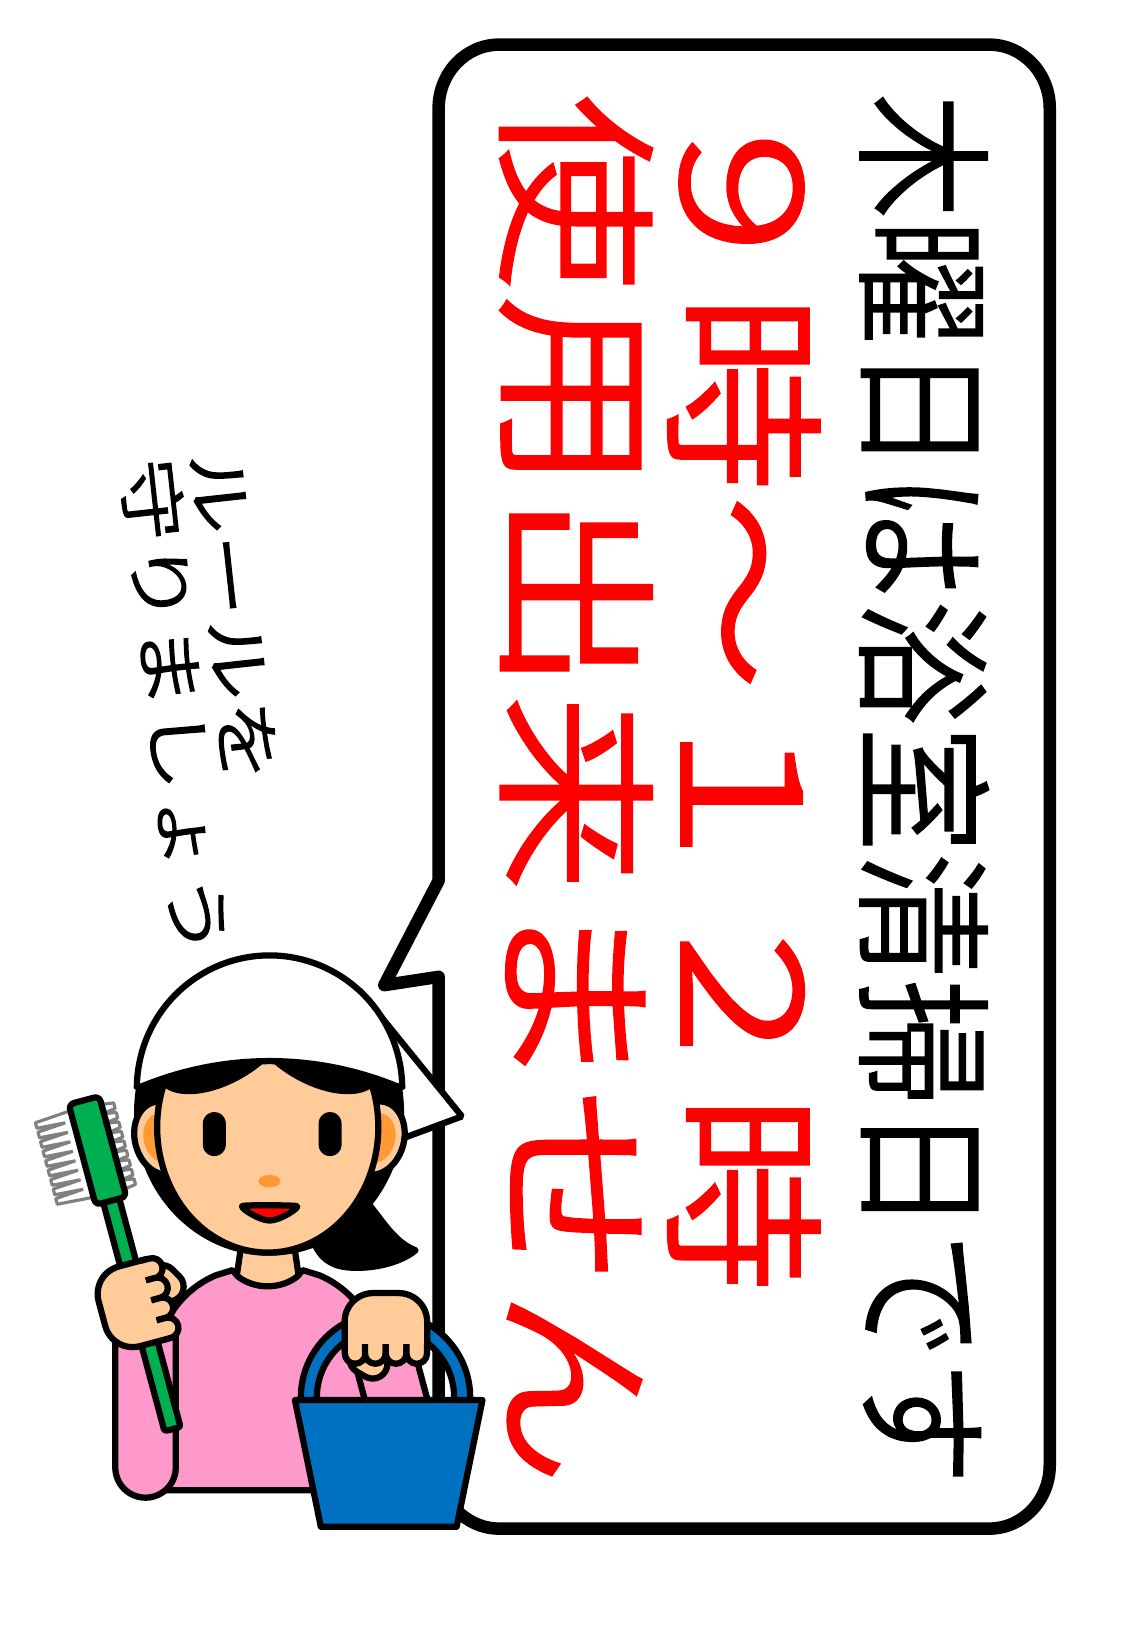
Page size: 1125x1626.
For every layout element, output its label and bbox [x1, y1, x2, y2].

text_box [45, 955, 483, 1527]
text_box [398, 42, 1052, 1531]
